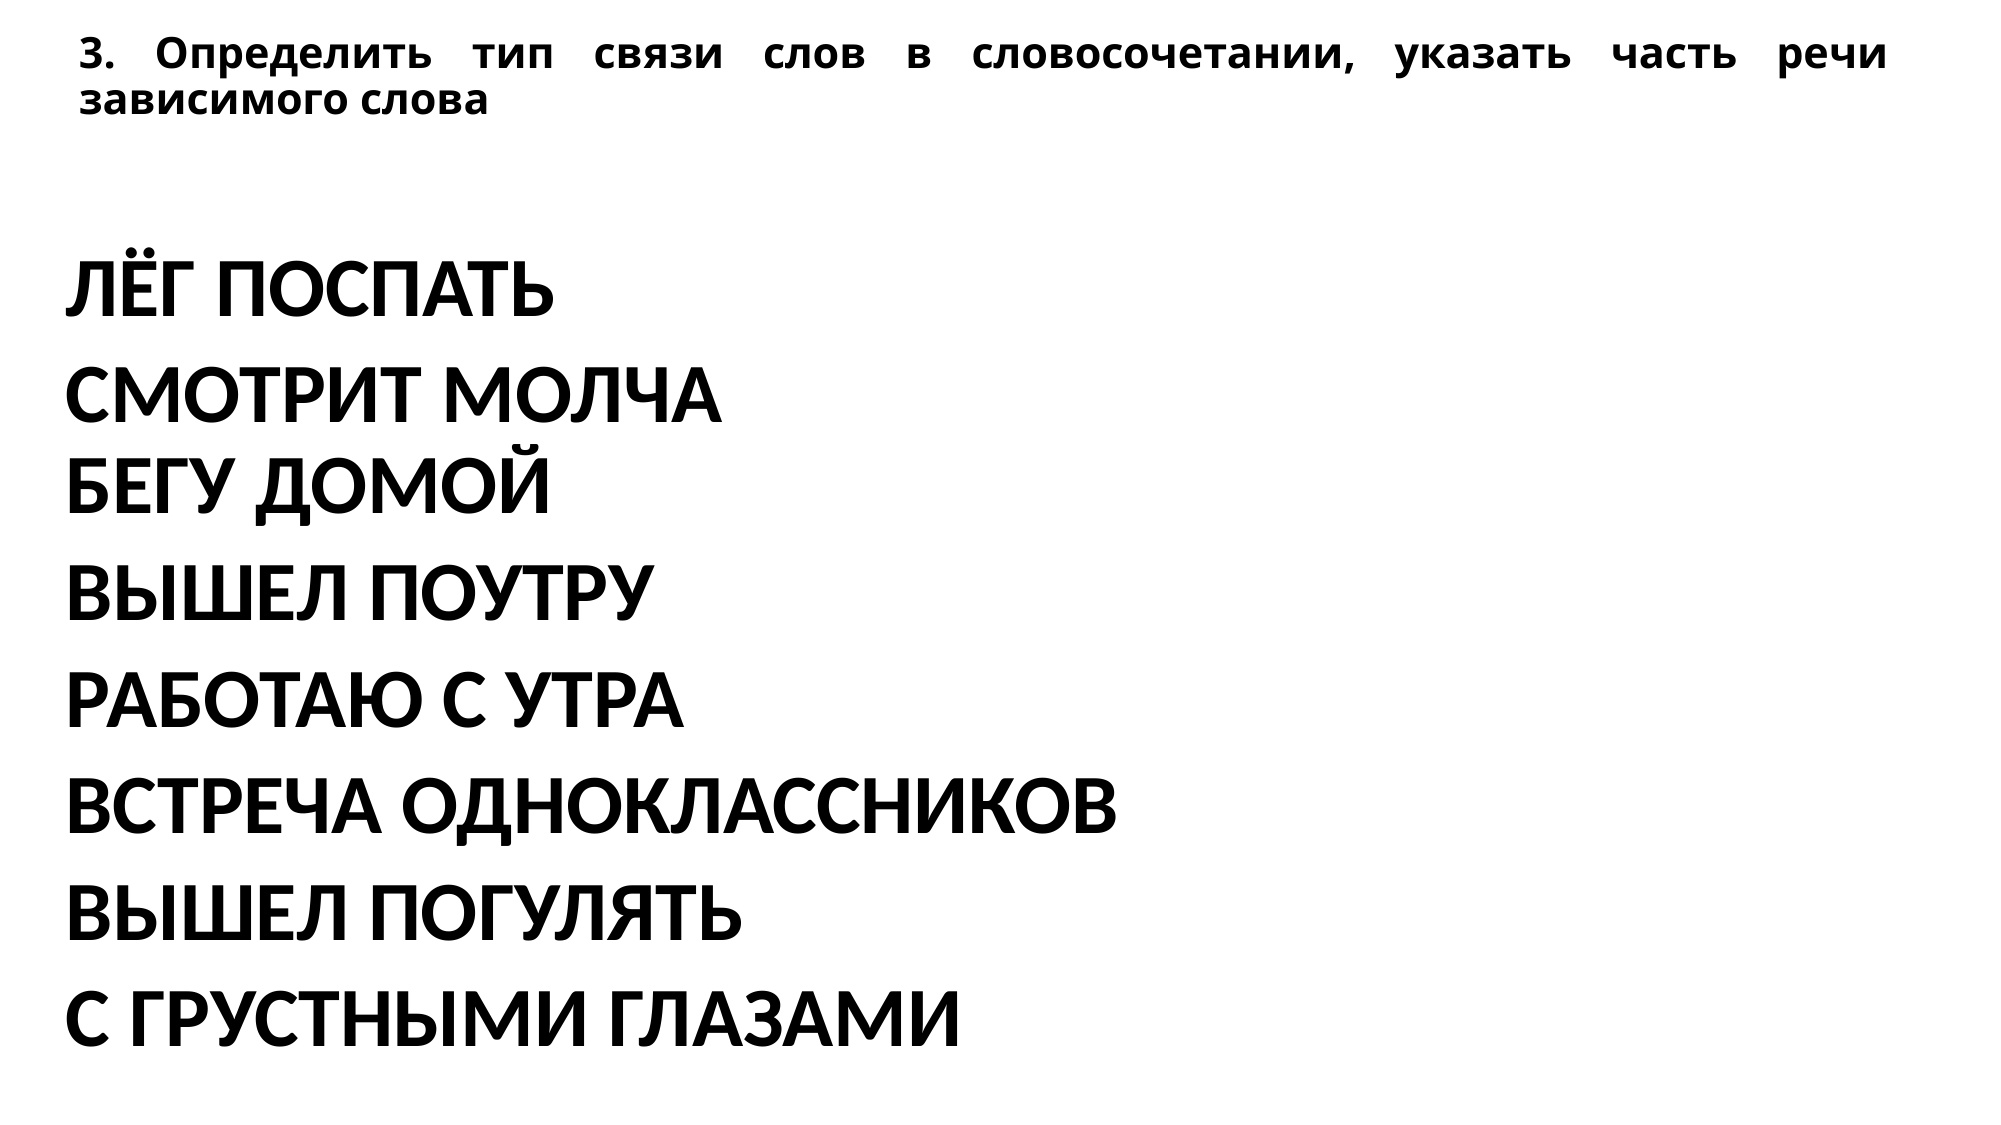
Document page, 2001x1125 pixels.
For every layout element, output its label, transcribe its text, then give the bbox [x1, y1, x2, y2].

title 3. Определить тип связи слов в словосочетании, указать часть речи зависимого слова [63, 23, 1905, 132]
list ЛЁГ ПОСПАТЬ СМОТРИТ МОЛЧА БЕГУ ДОМОЙ ВЫШЕЛ ПОУТРУ РАБОТАЮ С УТРА ВСТРЕЧА ОДНОКЛАССНИКОВ ВЫШЕЛ ПОГУЛЯТЬ С ГРУСТНЫМИ ГЛАЗАМИ [50, 236, 1958, 1075]
